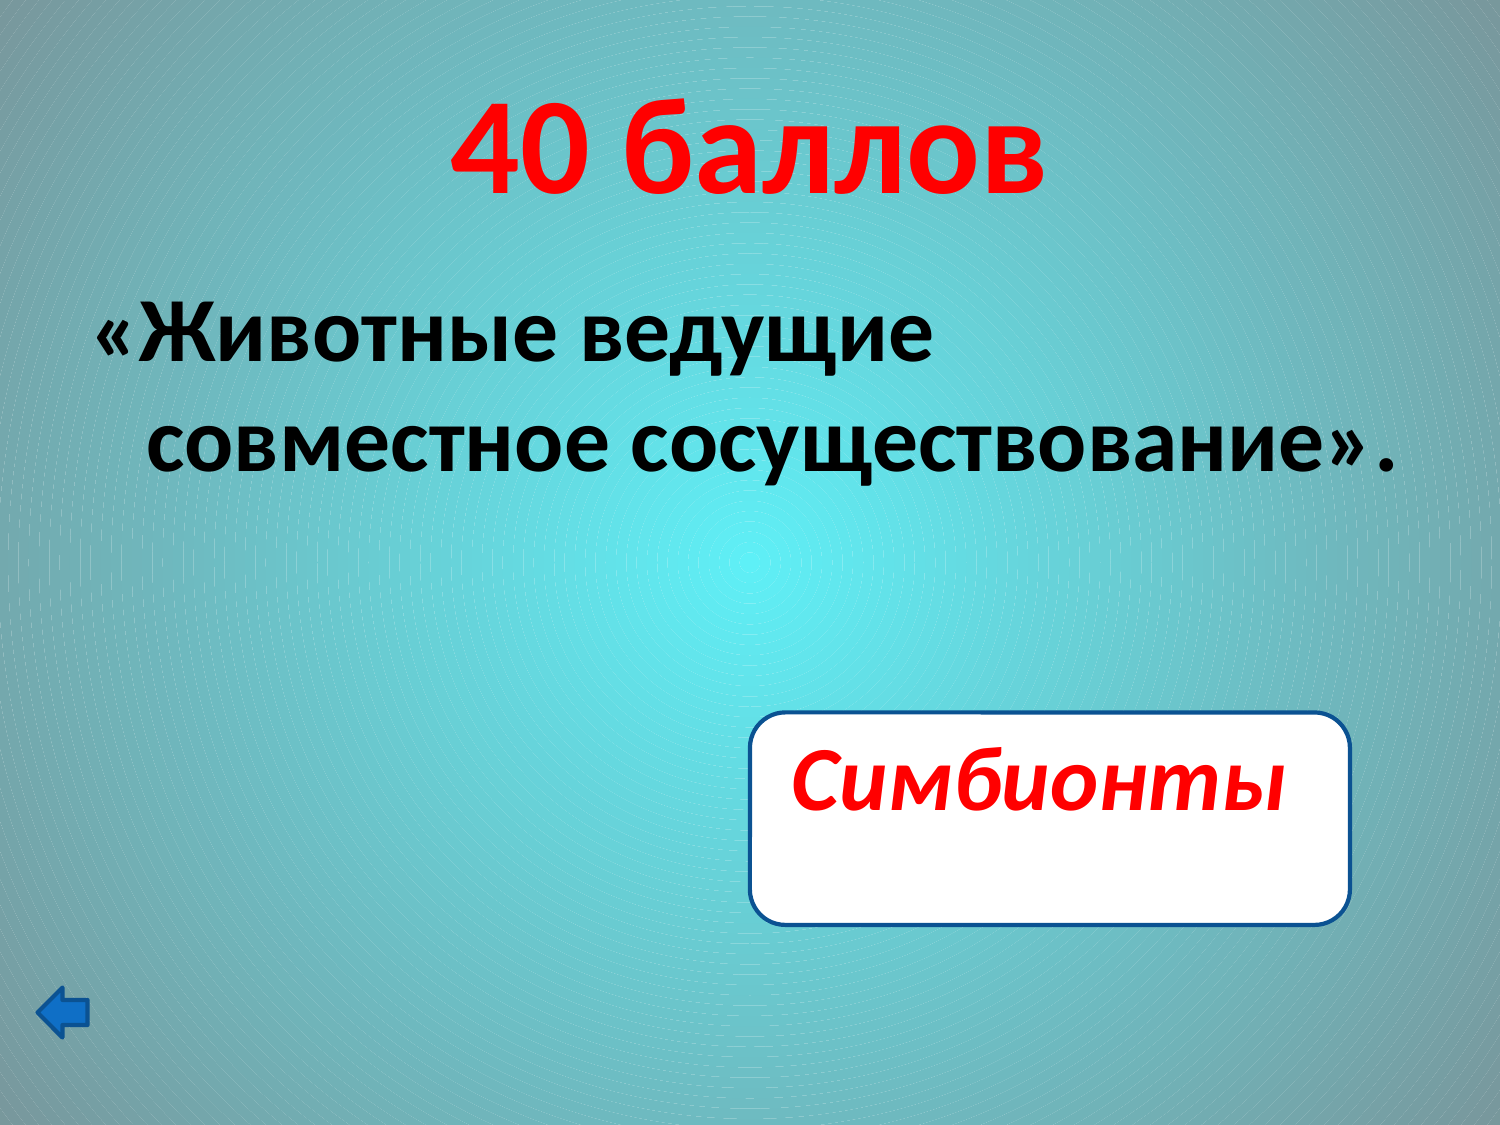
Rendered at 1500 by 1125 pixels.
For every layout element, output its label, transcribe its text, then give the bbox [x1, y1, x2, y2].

list «Животные ведущие совместное сосуществование». [75, 262, 1425, 550]
text_box Симбионты [747, 710, 1353, 928]
title 40 баллов [75, 45, 1425, 233]
text_box [35, 985, 90, 1040]
